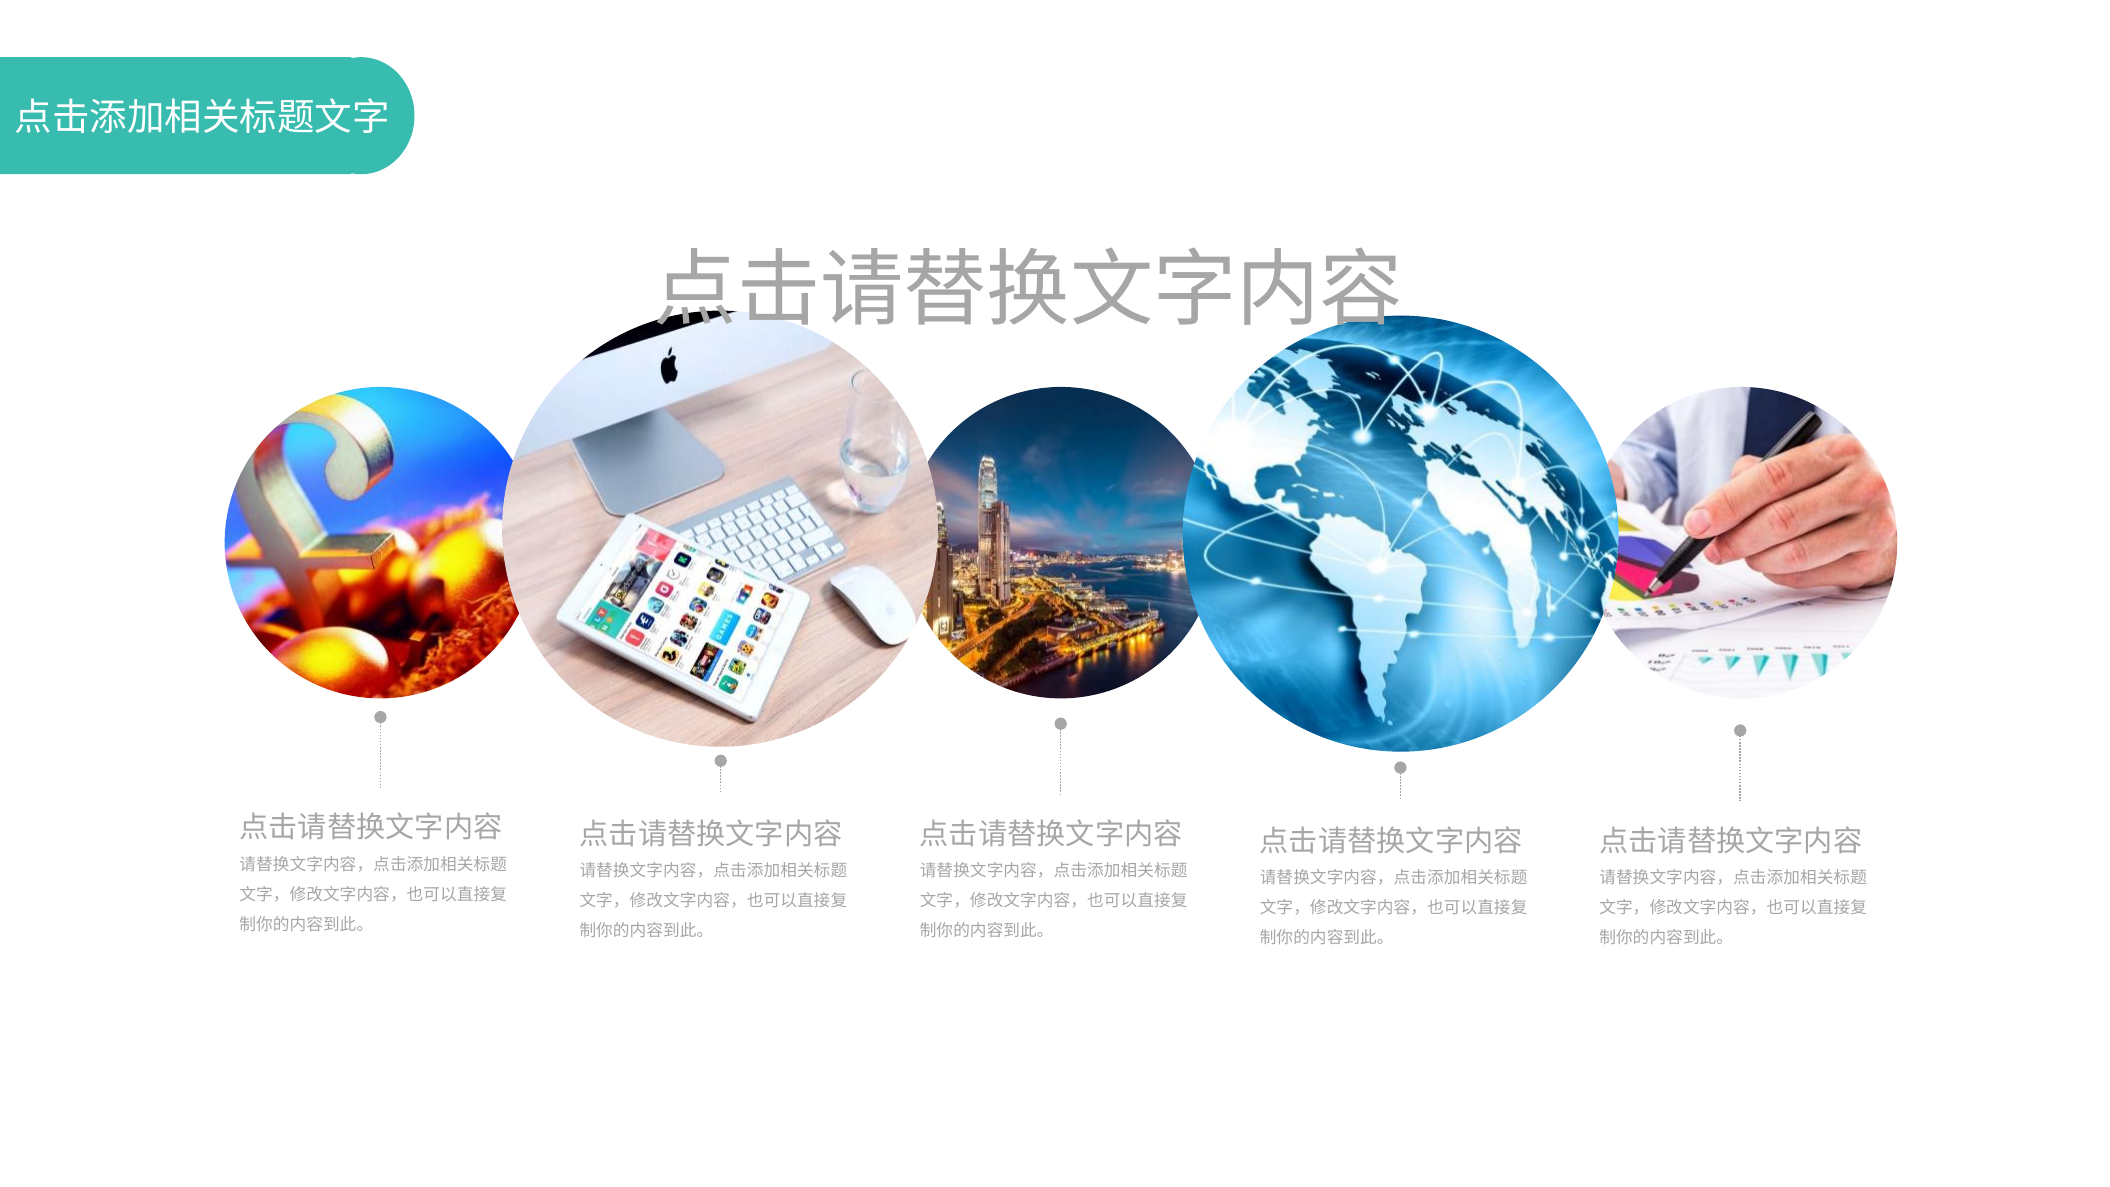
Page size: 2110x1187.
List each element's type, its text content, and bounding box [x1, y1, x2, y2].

text_box [922, 385, 1198, 700]
text_box [1181, 326, 1620, 753]
text_box 点击添加相关标题文字 [0, 85, 415, 146]
text_box 点击请替换文字内容 [639, 178, 1471, 343]
text_box [1604, 385, 1899, 700]
text_box 点击请替换文字内容 请替换文字内容，点击添加相关标题文字，修改文字内容，也可以直接复制你的内容到此。 [1584, 794, 1897, 957]
text_box [223, 385, 519, 700]
text_box [501, 325, 940, 748]
text_box 点击请替换文字内容 请替换文字内容，点击添加相关标题文字，修改文字内容，也可以直接复制你的内容到此。 [224, 781, 537, 944]
text_box 点击请替换文字内容 请替换文字内容，点击添加相关标题文字，修改文字内容，也可以直接复制你的内容到此。 [564, 787, 877, 950]
text_box 点击请替换文字内容 请替换文字内容，点击添加相关标题文字，修改文字内容，也可以直接复制你的内容到此。 [1244, 794, 1557, 957]
text_box 点击请替换文字内容 请替换文字内容，点击添加相关标题文字，修改文字内容，也可以直接复制你的内容到此。 [904, 787, 1217, 950]
